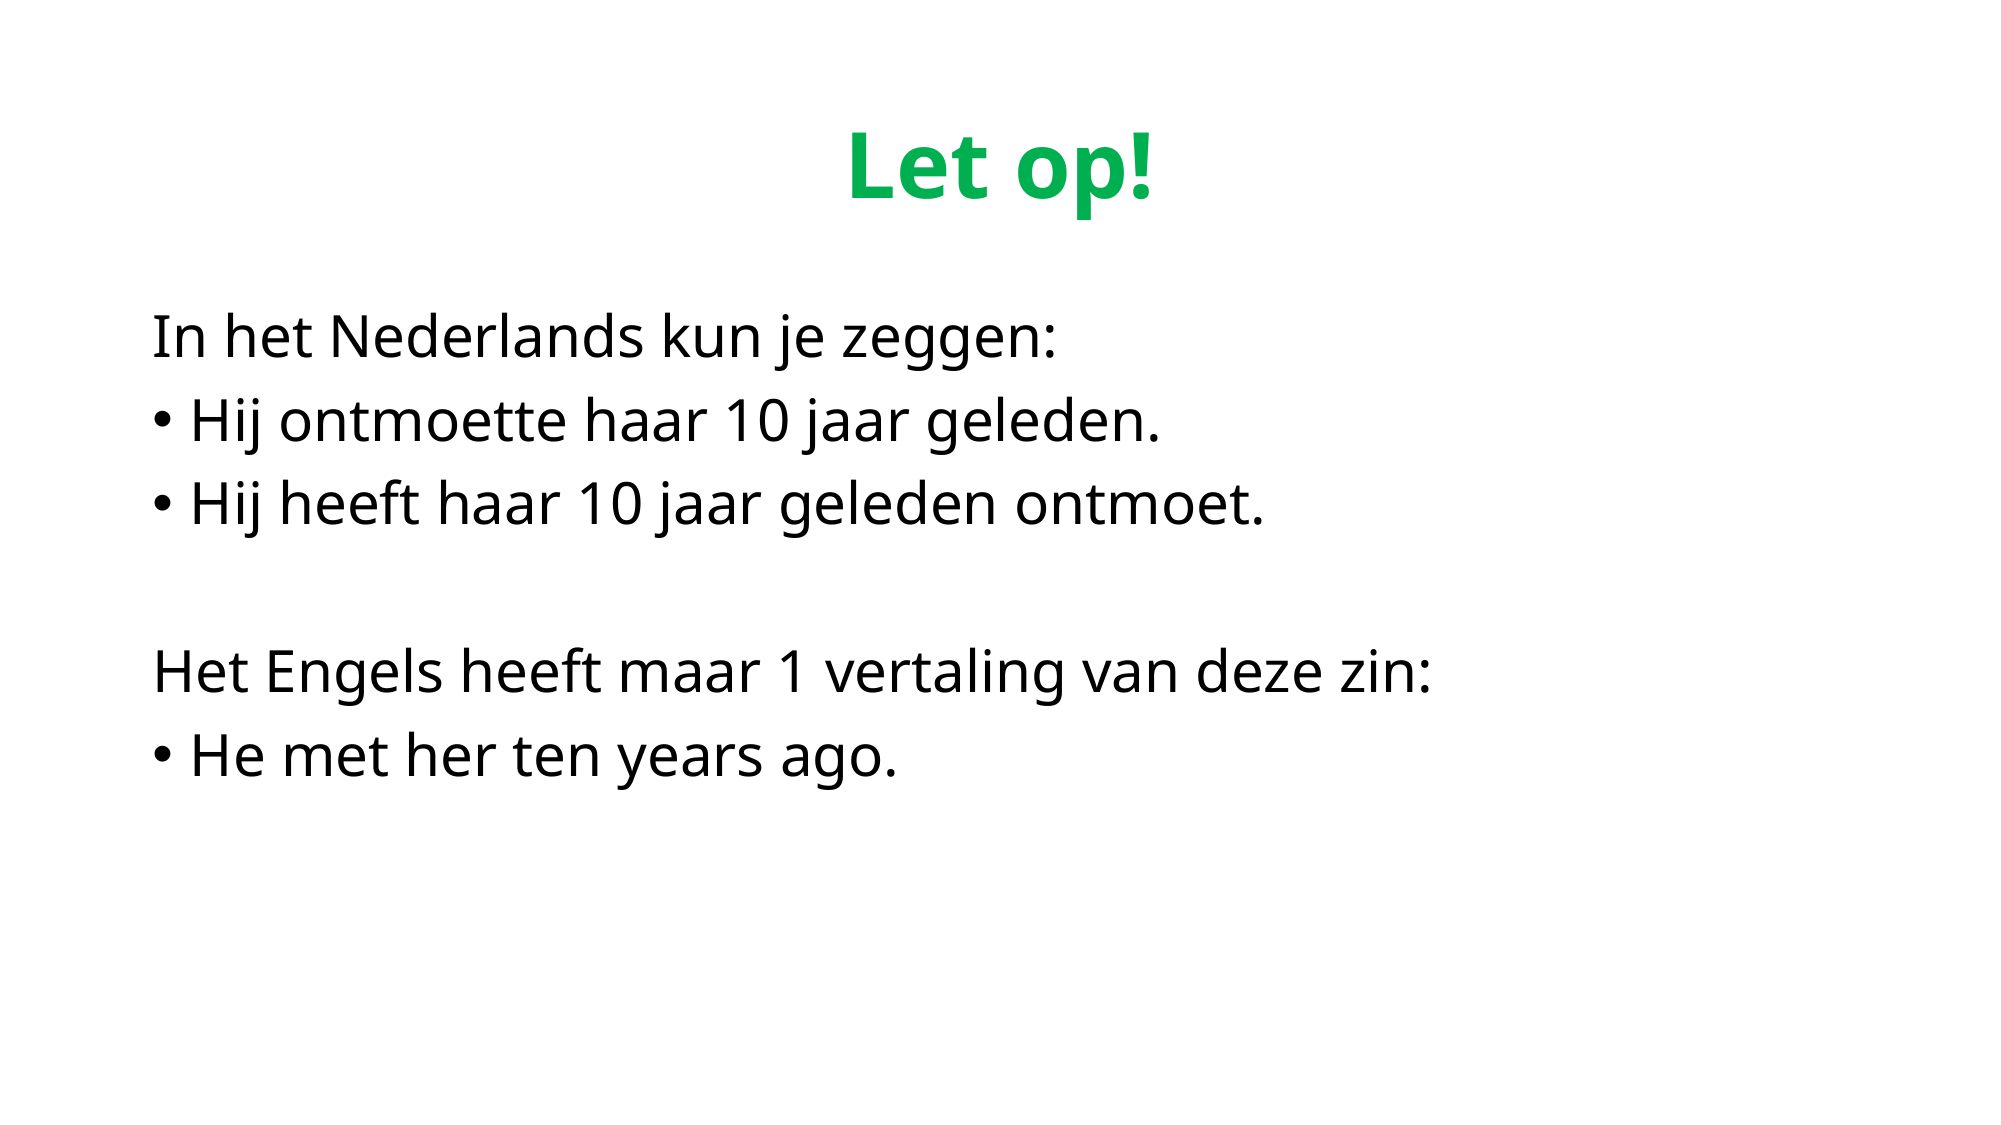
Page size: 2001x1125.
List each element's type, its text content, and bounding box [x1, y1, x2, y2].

list In het Nederlands kun je zeggen: Hij ontmoette haar 10 jaar geleden. Hij heeft haar 10 jaar geleden ontmoet. Het Engels heeft maar 1 vertaling van deze zin: He met her ten years ago. [137, 299, 1863, 1014]
title Let op! [137, 59, 1863, 278]
